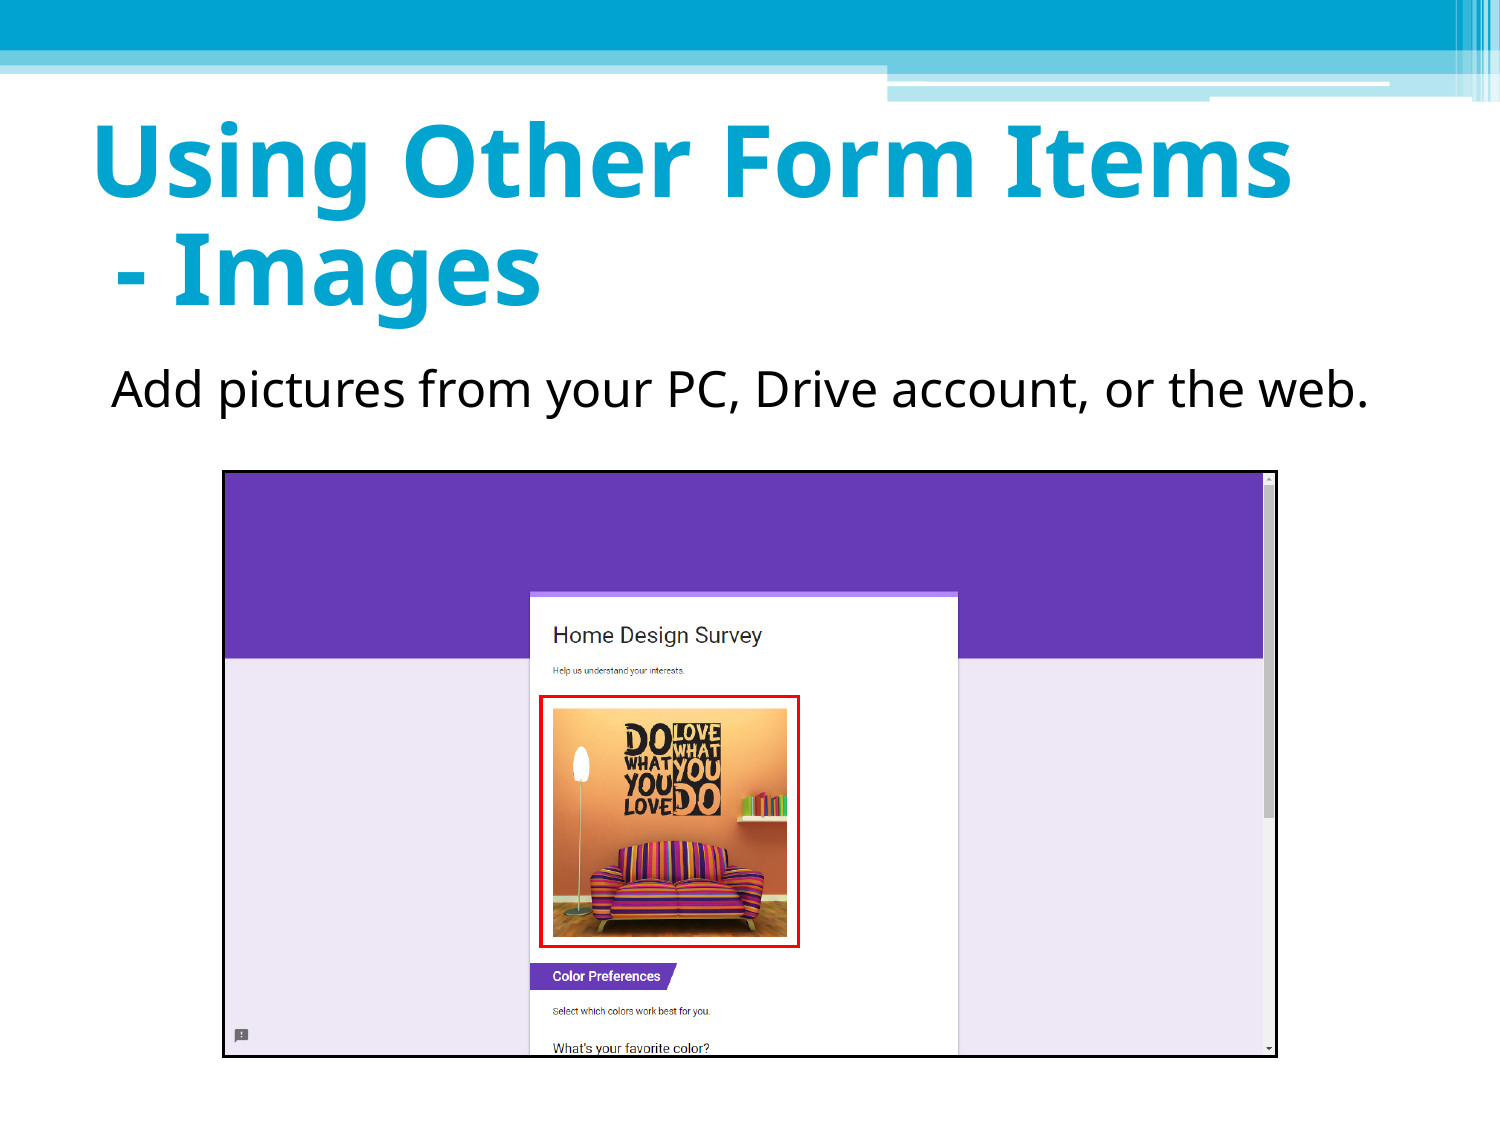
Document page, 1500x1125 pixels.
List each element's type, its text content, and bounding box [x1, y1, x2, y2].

title Using Other Form Items - Images [75, 75, 1500, 360]
list Add pictures from your PC, Drive account, or the web. [75, 360, 1418, 575]
picture [224, 472, 1275, 1055]
